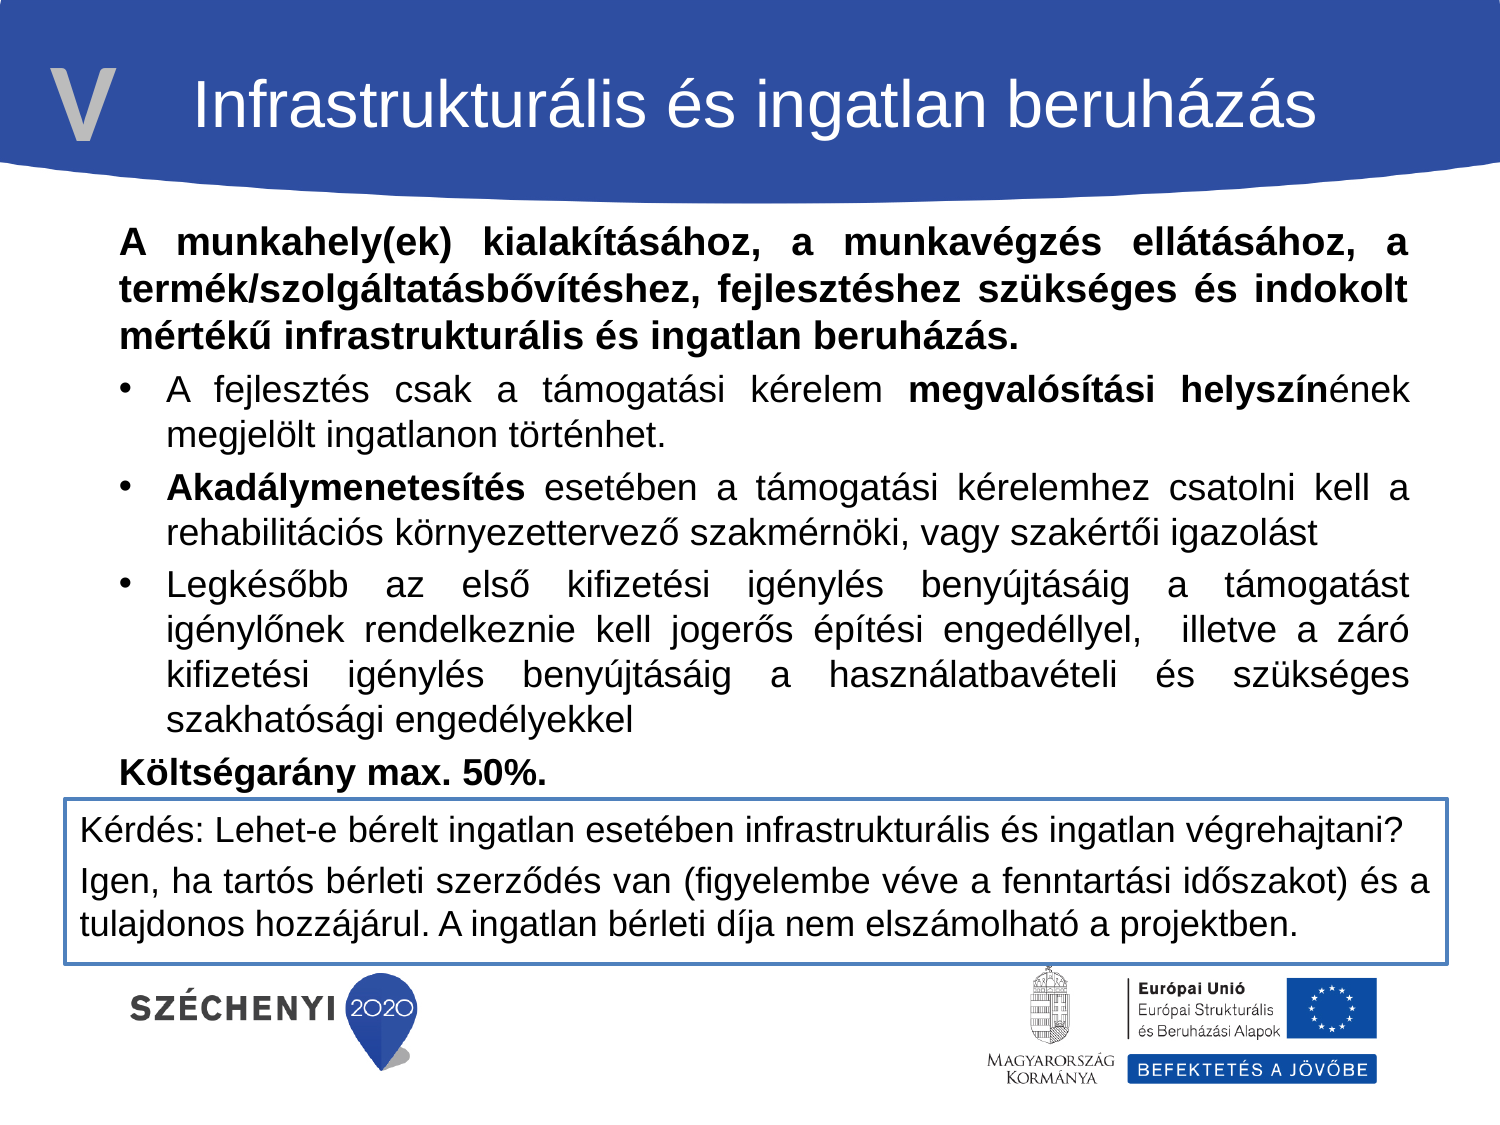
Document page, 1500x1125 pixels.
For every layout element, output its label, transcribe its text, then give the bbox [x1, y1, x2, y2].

text_box Infrastrukturális és ingatlan beruházás [133, 53, 1459, 148]
list A munkahely(ek) kialakításához, a munkavégzés ellátásához, a termék/szolgáltatásbővítéshez, fejlesztéshez szükséges és indokolt mértékű infrastrukturális és ingatlan beruházás. A fejlesztés csak a támogatási kérelem megvalósítási helyszínének megjelölt ingatlanon történhet. Akadálymenetesítés esetében a támogatási kérelemhez csatolni kell a rehabilitációs környezettervező szakmérnöki, vagy szakértői igazolást Legkésőbb az első kifizetési igénylés benyújtásáig a támogatást igénylőnek rendelkeznie kell jogerős építési engedéllyel, illetve a záró kifizetési igénylés benyújtásáig a használatbavételi és szükséges szakhatósági engedélyekkel Költségarány max. 50%. [74, 208, 1425, 797]
text_box Kérdés: Lehet-e bérelt ingatlan esetében infrastrukturális és ingatlan végrehajtani? Igen, ha tartós bérleti szerződés van (figyelembe véve a fenntartási időszakot) és a tulajdonos hozzájárul. A ingatlan bérleti díja nem elszámolható a projektben. [63, 797, 1449, 966]
text_box V [35, 21, 133, 172]
picture [0, 0, 1500, 1125]
